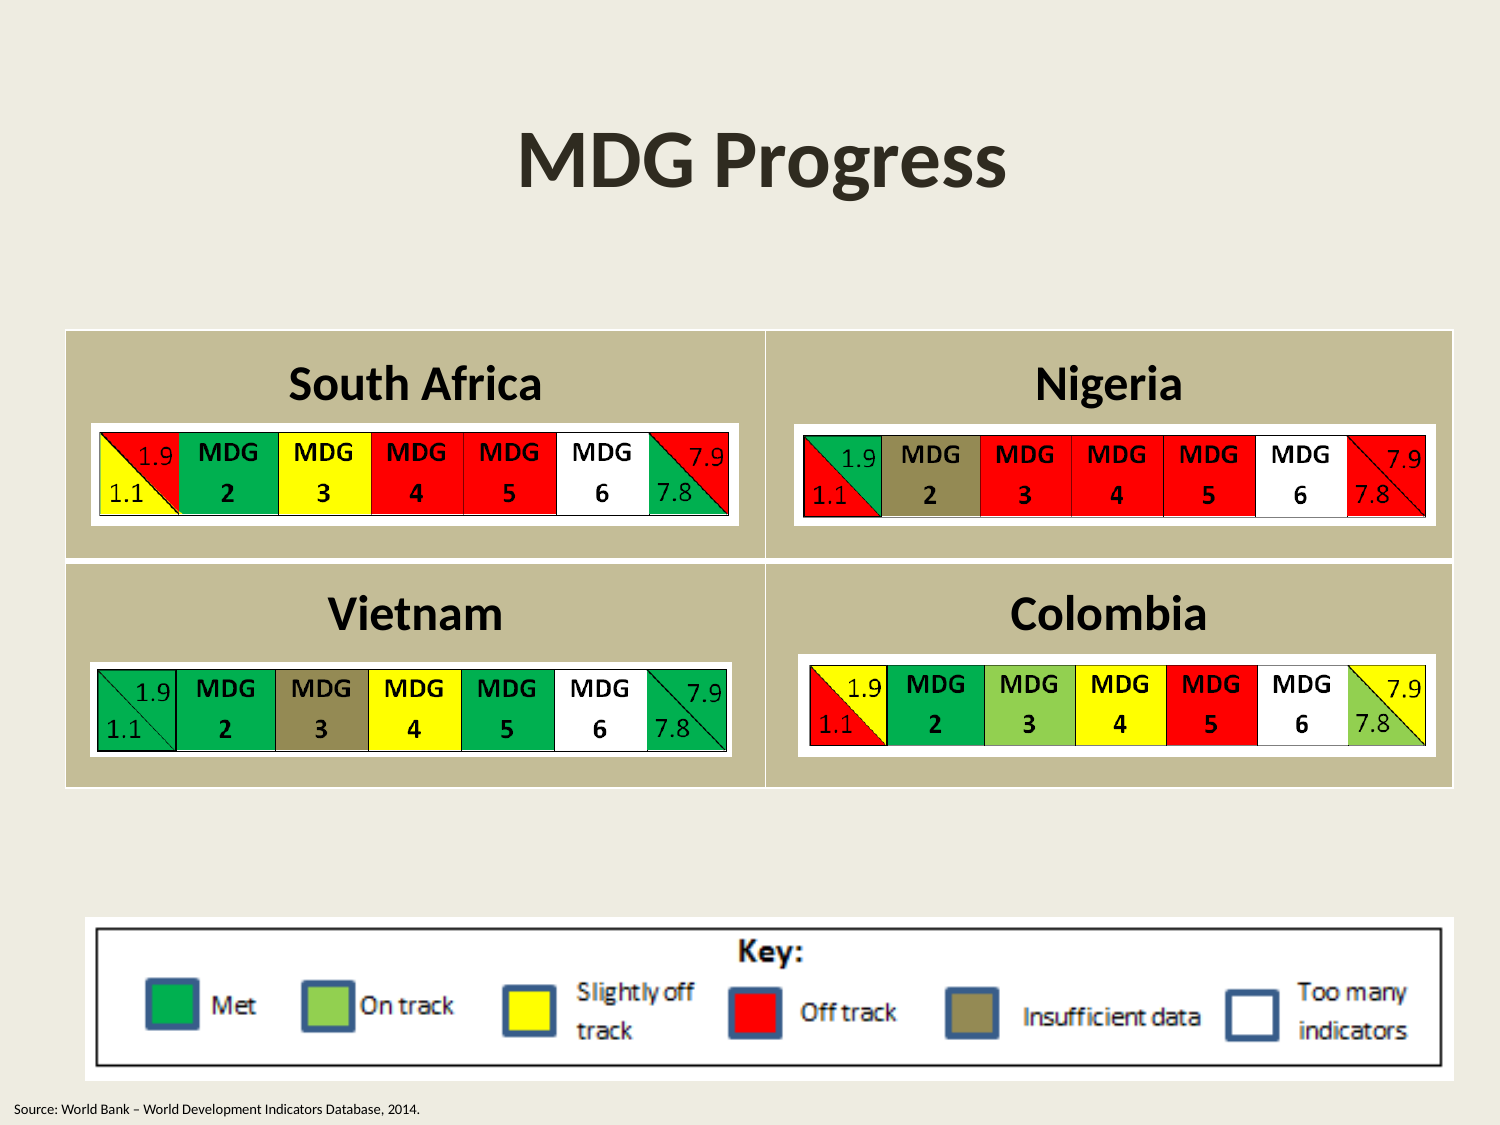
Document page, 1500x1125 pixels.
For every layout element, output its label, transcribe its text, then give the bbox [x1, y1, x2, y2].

picture [90, 662, 732, 757]
text_box Source: World Bank – World Development Indicators Database, 2014. [0, 1092, 1500, 1125]
picture [797, 654, 1436, 758]
picture [85, 917, 1454, 1081]
table_header Nigeria [766, 331, 1452, 558]
picture [91, 423, 739, 526]
text_box MDG Progress [199, 96, 1325, 212]
picture [793, 424, 1436, 526]
table_cell Colombia [766, 564, 1452, 787]
table_header South Africa [66, 331, 765, 558]
table_cell Vietnam [66, 564, 765, 787]
